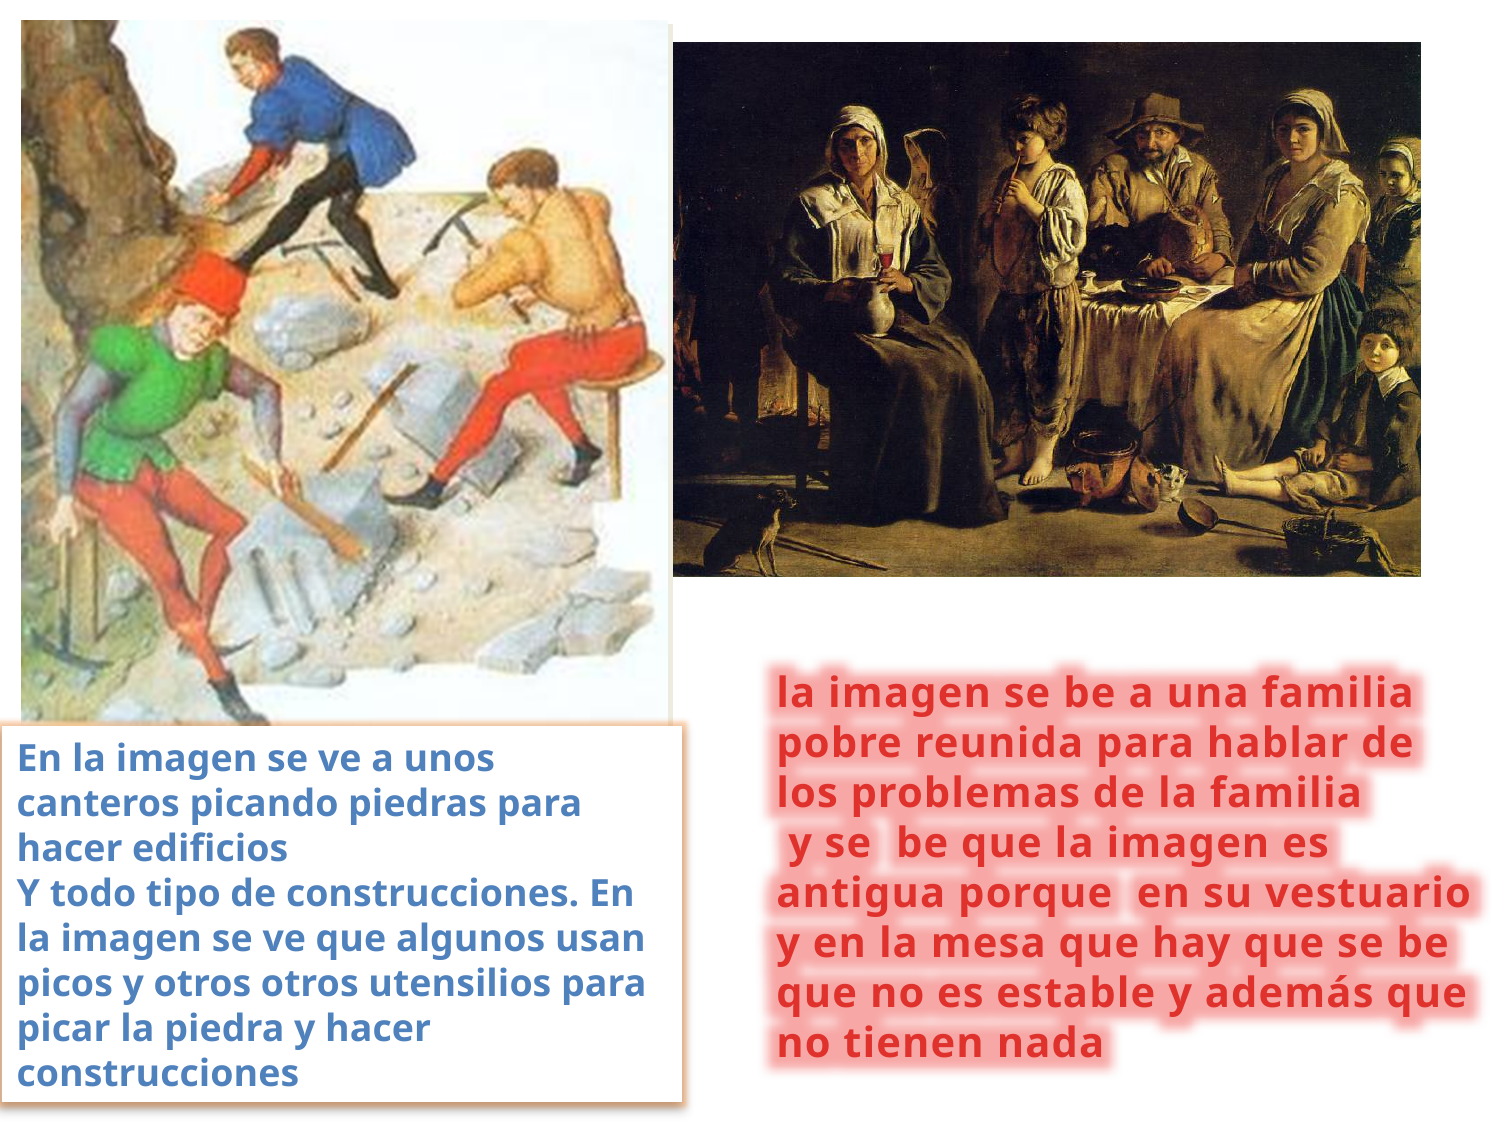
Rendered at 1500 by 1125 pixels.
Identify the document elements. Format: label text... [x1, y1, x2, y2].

text_box la imagen se be a una familia pobre reunida para hablar de los problemas de la familia y se be que la imagen es antigua porque en su vestuario y en la mesa que hay que se be que no es estable y además que no tienen nada [779, 676, 1485, 1103]
picture [21, 20, 1421, 727]
text_box En la imagen se ve a unos canteros picando piedras para hacer edificios Y todo tipo de construcciones. En la imagen se ve que algunos usan picos y otros otros utensilios para picar la piedra y hacer construcciones [1, 726, 681, 1102]
